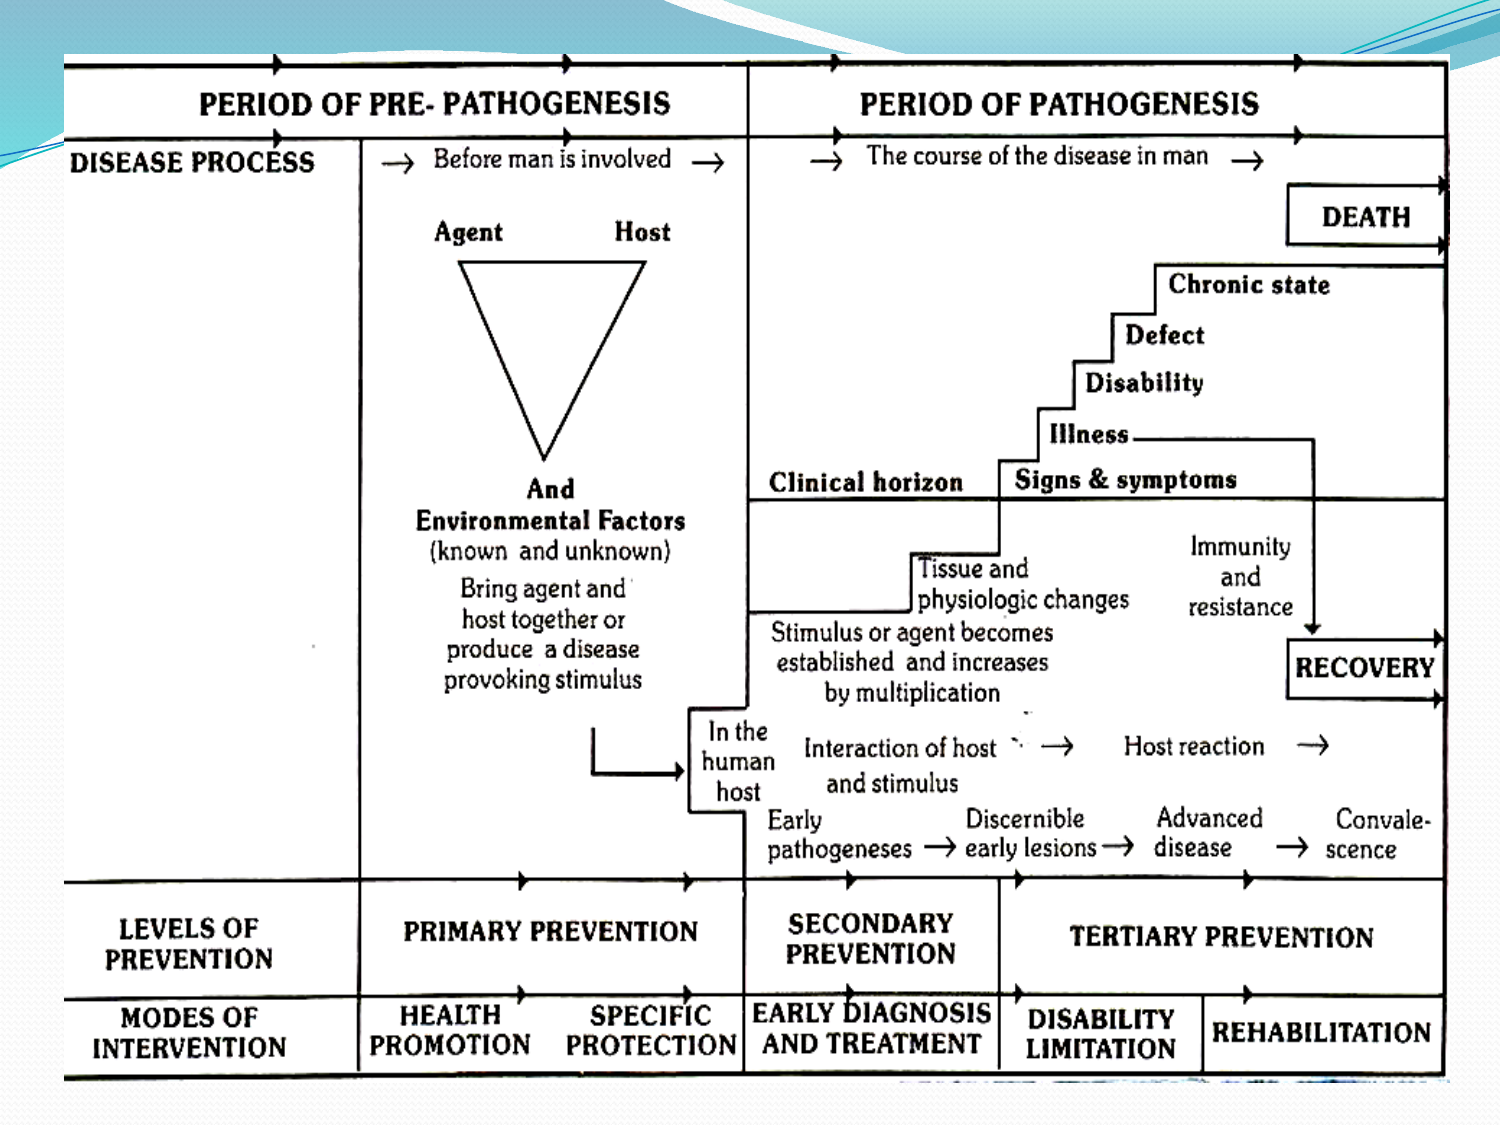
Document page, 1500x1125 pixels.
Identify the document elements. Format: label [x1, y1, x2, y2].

list [64, 54, 1451, 1083]
